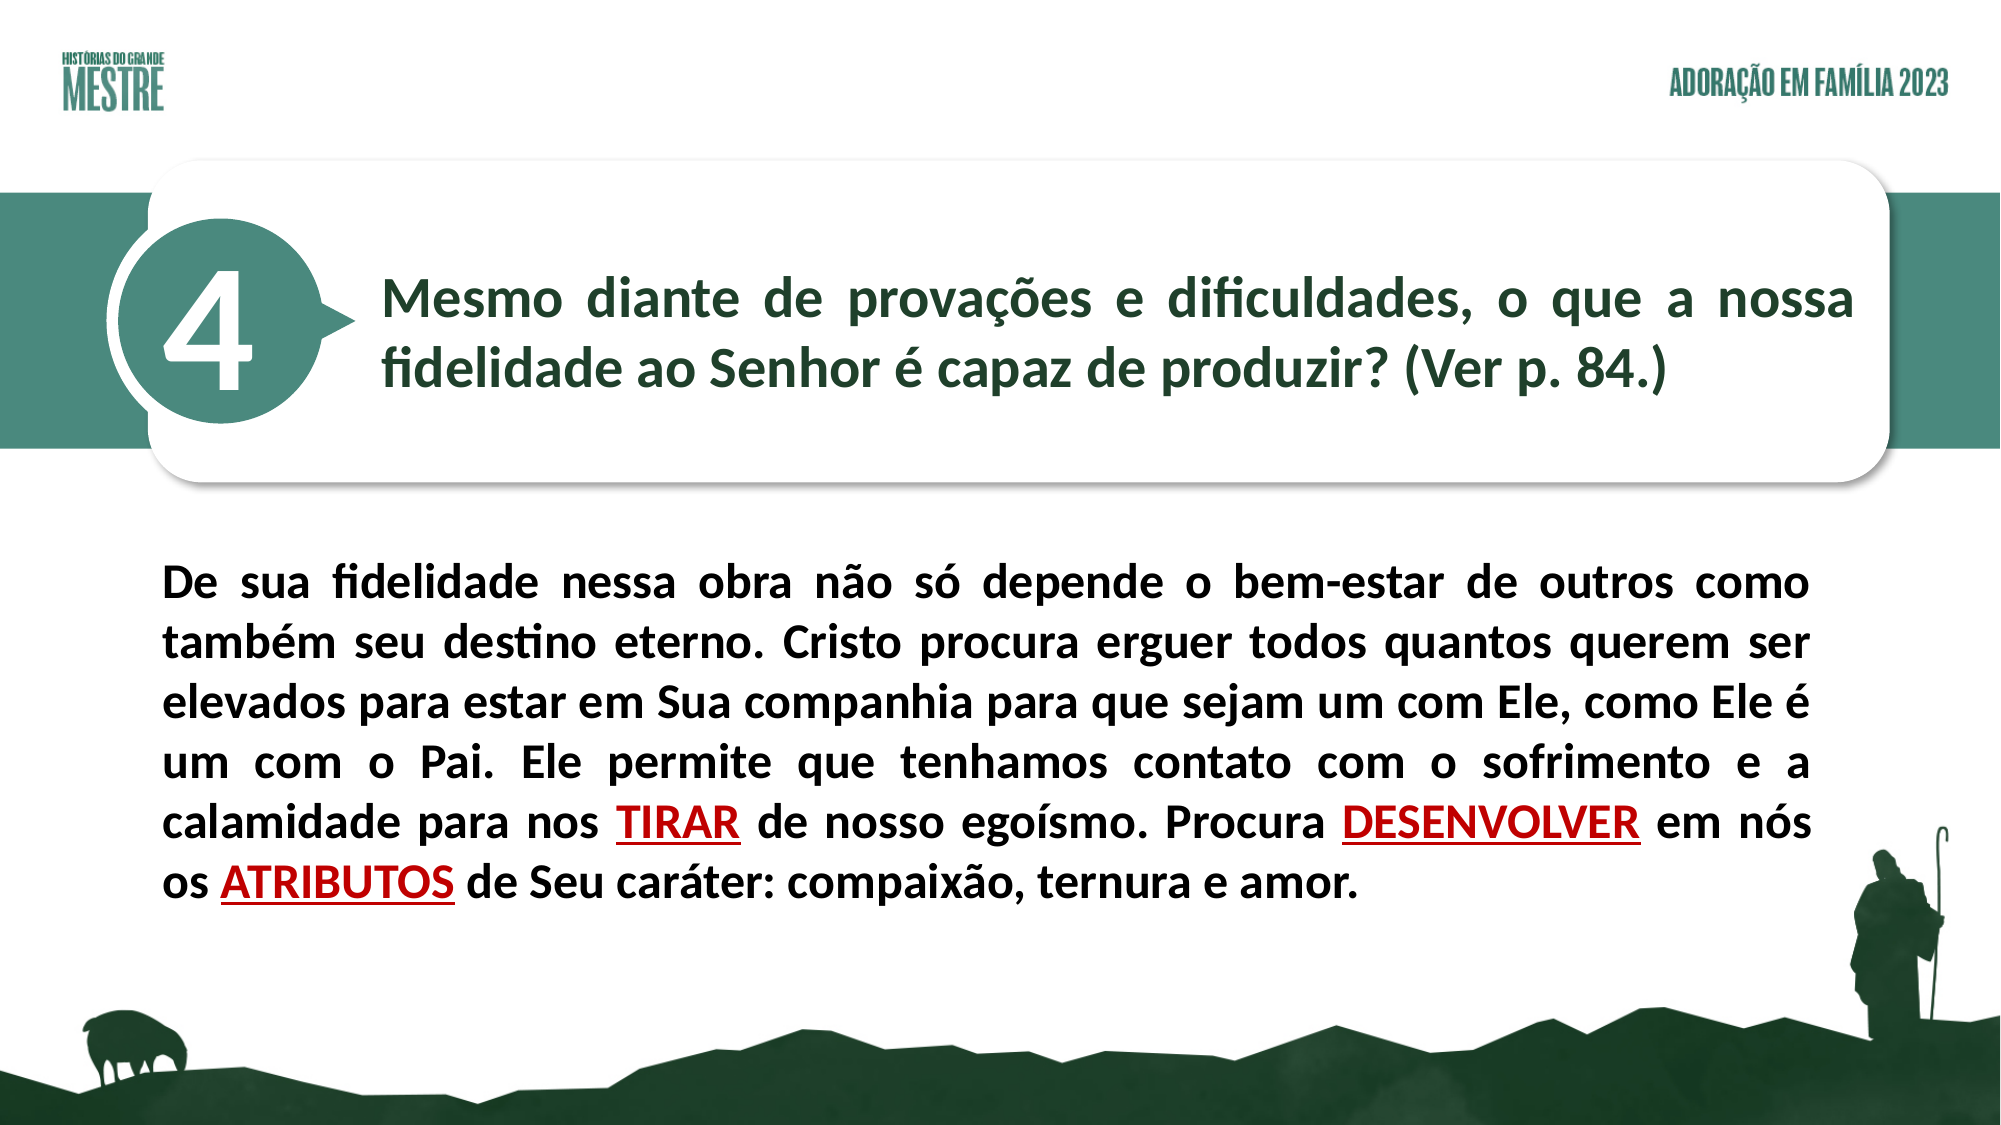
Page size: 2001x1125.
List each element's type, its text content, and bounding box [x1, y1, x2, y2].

picture [0, 0, 2001, 1125]
text_box De sua fidelidade nessa obra não só depende o bem-estar de outros como também seu destino eterno. Cristo procura erguer todos quantos querem ser elevados para estar em Sua companhia para que sejam um com Ele, como Ele é um com o Pai. Ele permite que tenhamos contato com o sofrimento e a calamidade para nos TIRAR de nosso egoísmo. Procura DESENVOLVER em nós os ATRIBUTOS de Seu caráter: compaixão, ternura e amor. [147, 541, 1828, 917]
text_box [0, 160, 2000, 483]
